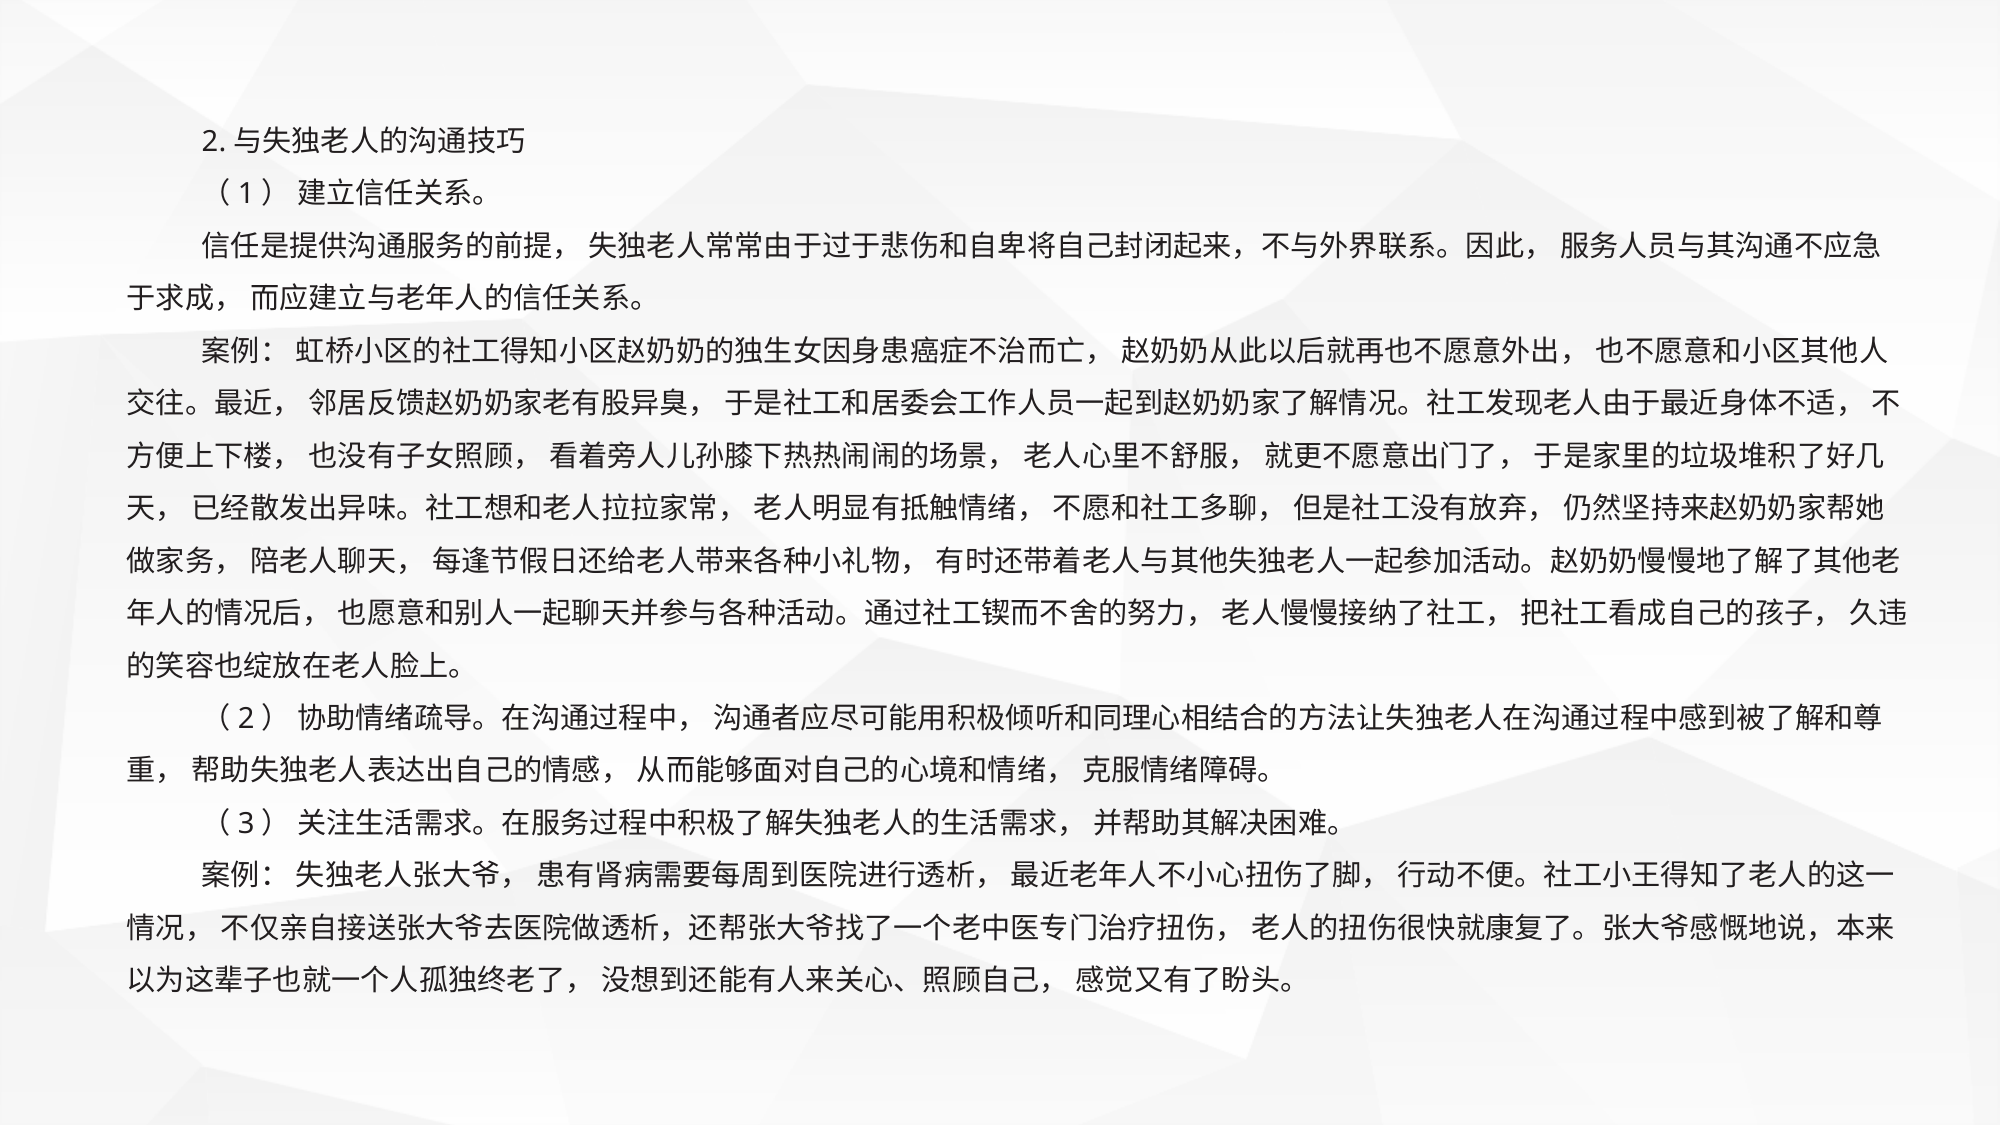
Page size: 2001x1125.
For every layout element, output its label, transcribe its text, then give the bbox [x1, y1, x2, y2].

text_box 2.与失独老人的沟通技巧 （1） 建立信任关系。 信任是提供沟通服务的前提， 失独老人常常由于过于悲伤和自卑将自己封闭起来，不与外界联系。因此， 服务人员与其沟通不应急于求成， 而应建立与老年人的信任关系。 案例： 虹桥小区的社工得知小区赵奶奶的独生女因身患癌症不治而亡， 赵奶奶从此以后就再也不愿意外出， 也不愿意和小区其他人交往。最近， 邻居反馈赵奶奶家老有股异臭， 于是社工和居委会工作人员一起到赵奶奶家了解情况。社工发现老人由于最近身体不适， 不方便上下楼， 也没有子女照顾， 看着旁人儿孙膝下热热闹闹的场景， 老人心里不舒服， 就更不愿意出门了， 于是家里的垃圾堆积了好几天， 已经散发出异味。社工想和老人拉拉家常， 老人明显有抵触情绪， 不愿和社工多聊， 但是社工没有放弃， 仍然坚持来赵奶奶家帮她做家务， 陪老人聊天， 每逢节假日还给老人带来各种小礼物， 有时还带着老人与其他失独老人一起参加活动。赵奶奶慢慢地了解了其他老年人的情况后， 也愿意和别人一起聊天并参与各种活动。通过社工锲而不舍的努力， 老人慢慢接纳了社工， 把社工看成自己的孩子， 久违的笑容也绽放在老人脸上。 （2） 协助情绪疏导。在沟通过程中， 沟通者应尽可能用积极倾听和同理心相结合的方法让失独老人在沟通过程中感到被了解和尊重， 帮助失独老人表达出自己的情感， 从而能够面对自己的心境和情绪， 克服情绪障碍。 （3） 关注生活需求。在服务过程中积极了解失独老人的生活需求， 并帮助其解决困难。 案例： 失独老人张大爷， 患有肾病需要每周到医院进行透析， 最近老年人不小心扭伤了脚， 行动不便。社工小王得知了老人的这一情况， 不仅亲自接送张大爷去医院做透析，还帮张大爷找了一个老中医专门治疗扭伤， 老人的扭伤很快就康复了。张大爷感慨地说，本来以为这辈子也就一个人孤独终老了， 没想到还能有人来关心、照顾自己， 感觉又有了盼头。 [111, 97, 1926, 1004]
picture [0, 0, 2000, 1125]
